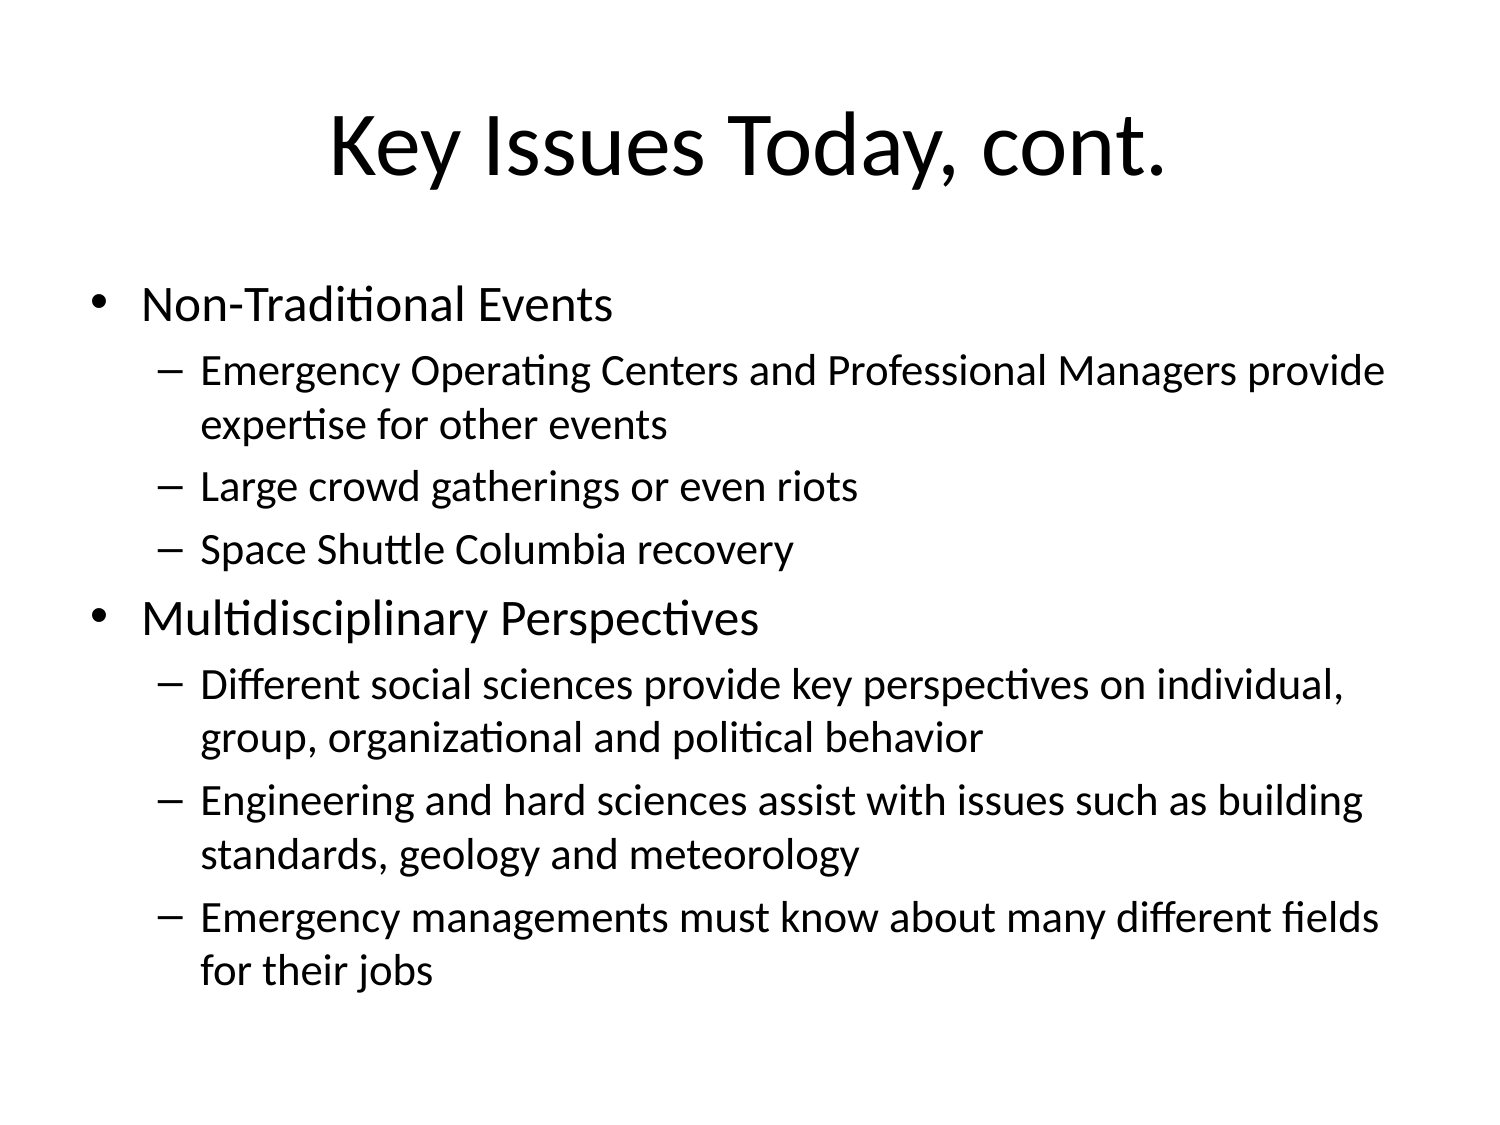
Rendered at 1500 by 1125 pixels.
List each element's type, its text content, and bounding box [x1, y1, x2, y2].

title Key Issues Today, cont. [75, 45, 1425, 233]
list Non-Traditional Events Emergency Operating Centers and Professional Managers provide expertise for other events Large crowd gatherings or even riots Space Shuttle Columbia recovery Multidisciplinary Perspectives Different social sciences provide key perspectives on individual, group, organizational and political behavior Engineering and hard sciences assist with issues such as building standards, geology and meteorology Emergency managements must know about many different fields for their jobs [75, 262, 1425, 1005]
